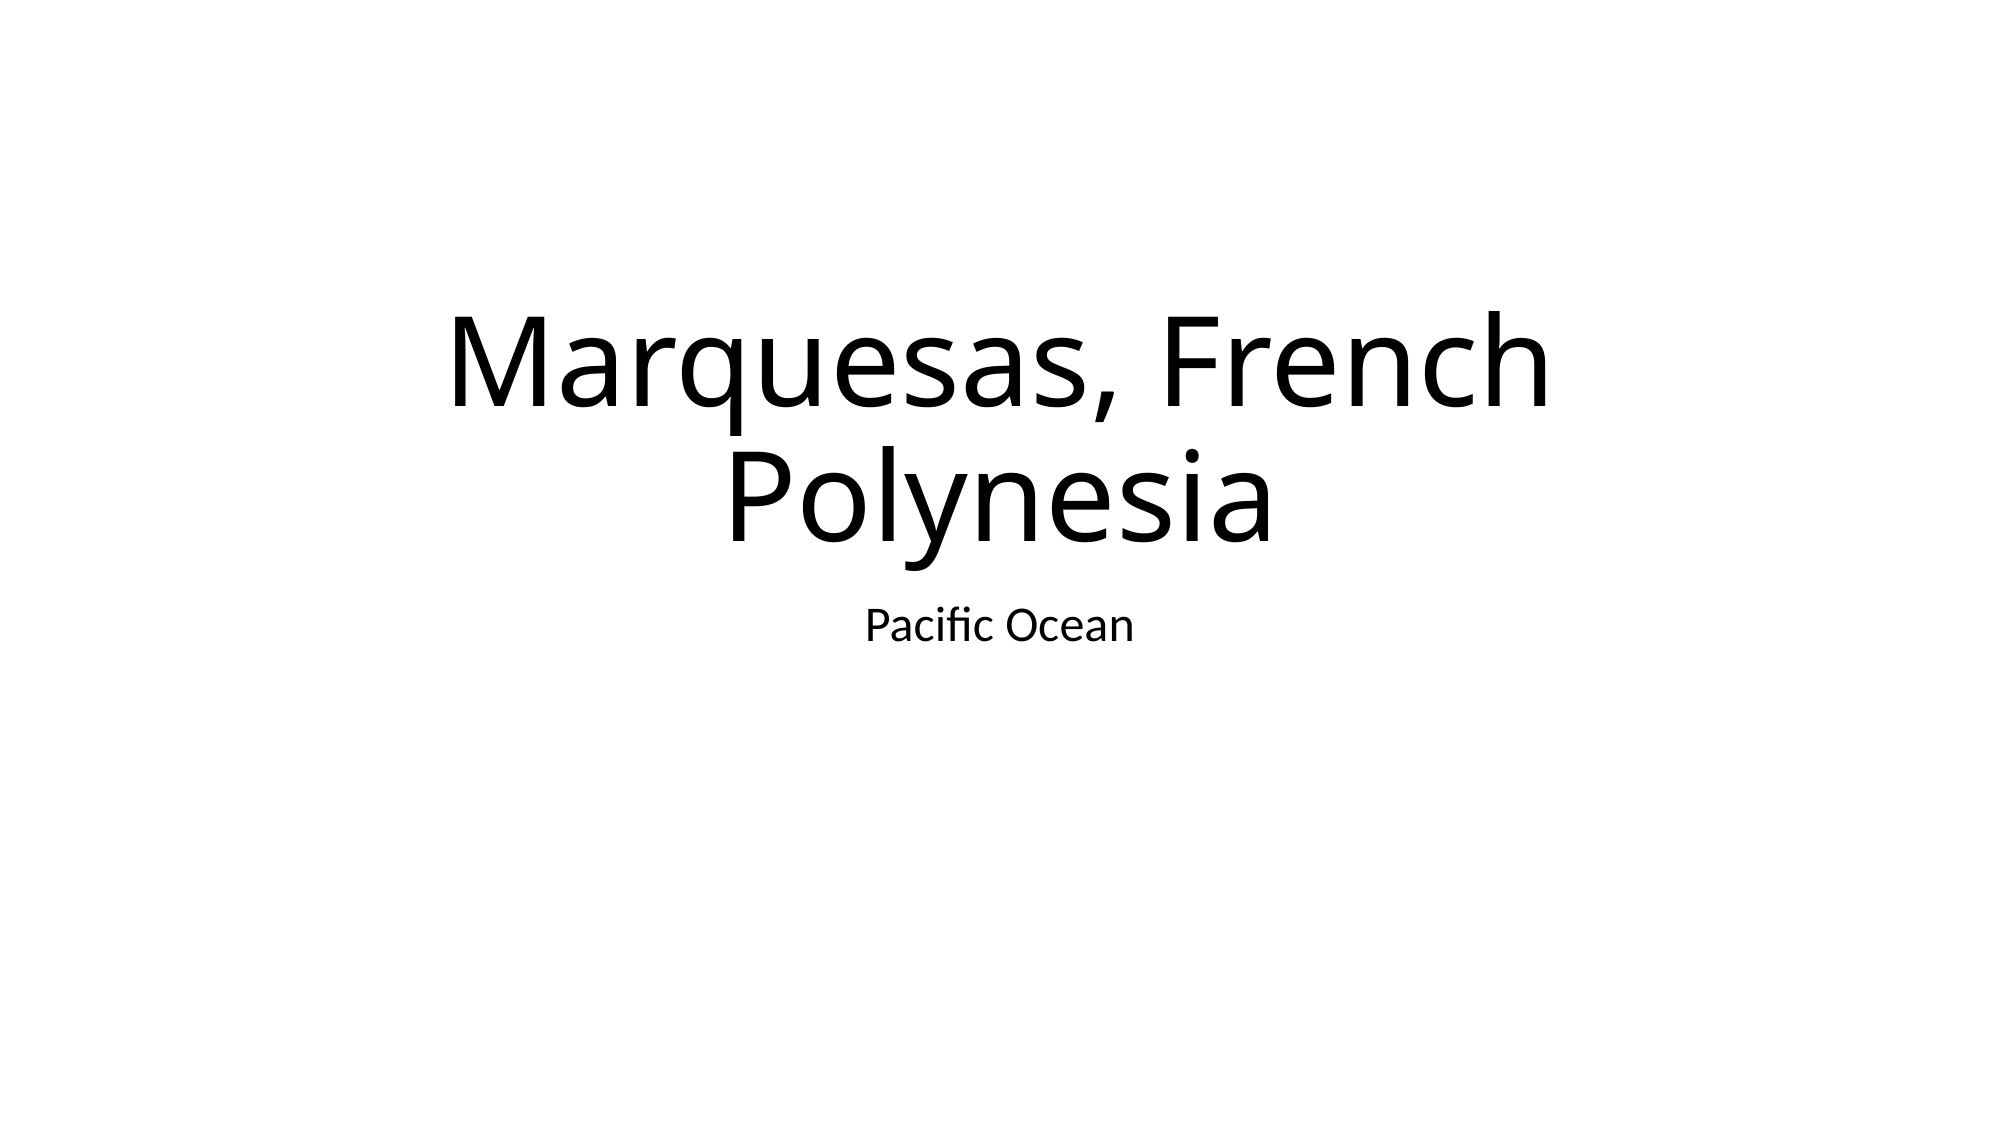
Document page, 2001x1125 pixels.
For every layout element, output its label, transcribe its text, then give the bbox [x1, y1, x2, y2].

title Marquesas, French Polynesia [249, 184, 1750, 576]
subtitle Pacific Ocean [249, 590, 1750, 863]
